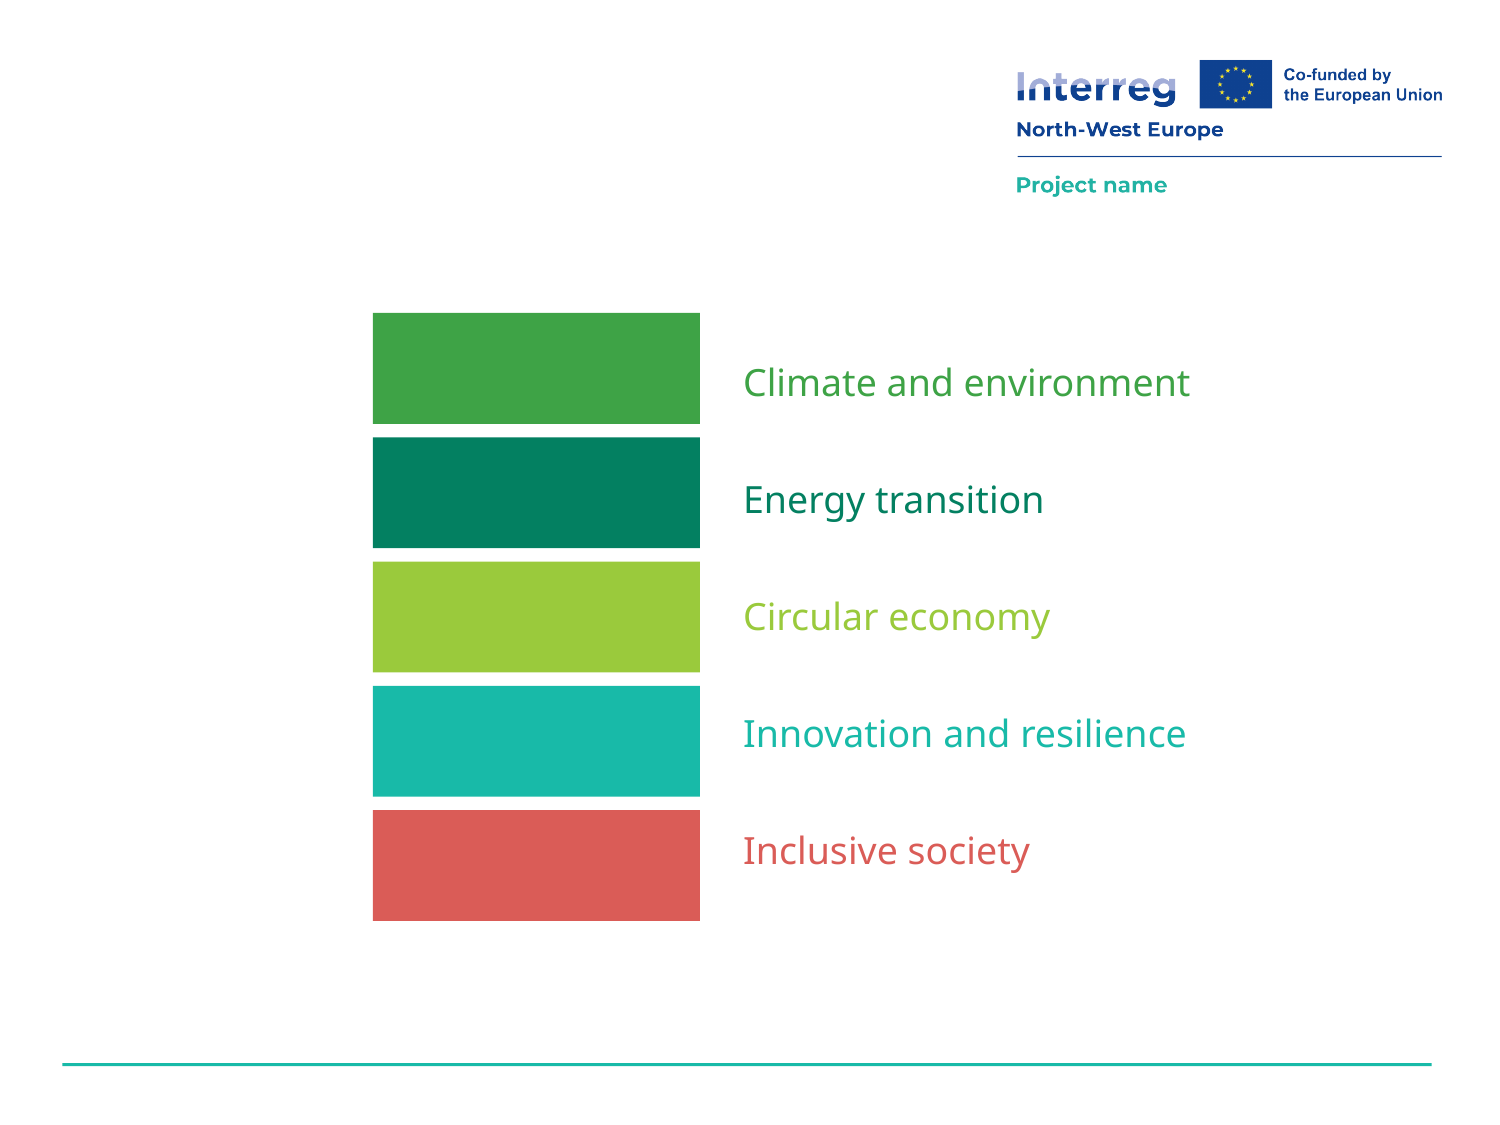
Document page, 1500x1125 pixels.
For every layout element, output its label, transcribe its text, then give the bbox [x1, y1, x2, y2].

text_box [372, 312, 700, 424]
text_box [372, 810, 700, 921]
text_box [372, 437, 700, 549]
picture [958, 0, 1500, 252]
text_box [372, 561, 700, 673]
text_box [372, 685, 700, 797]
text_box Climate and environment Energy transition Circular economy Innovation and resilience Inclusive society [728, 338, 1257, 880]
